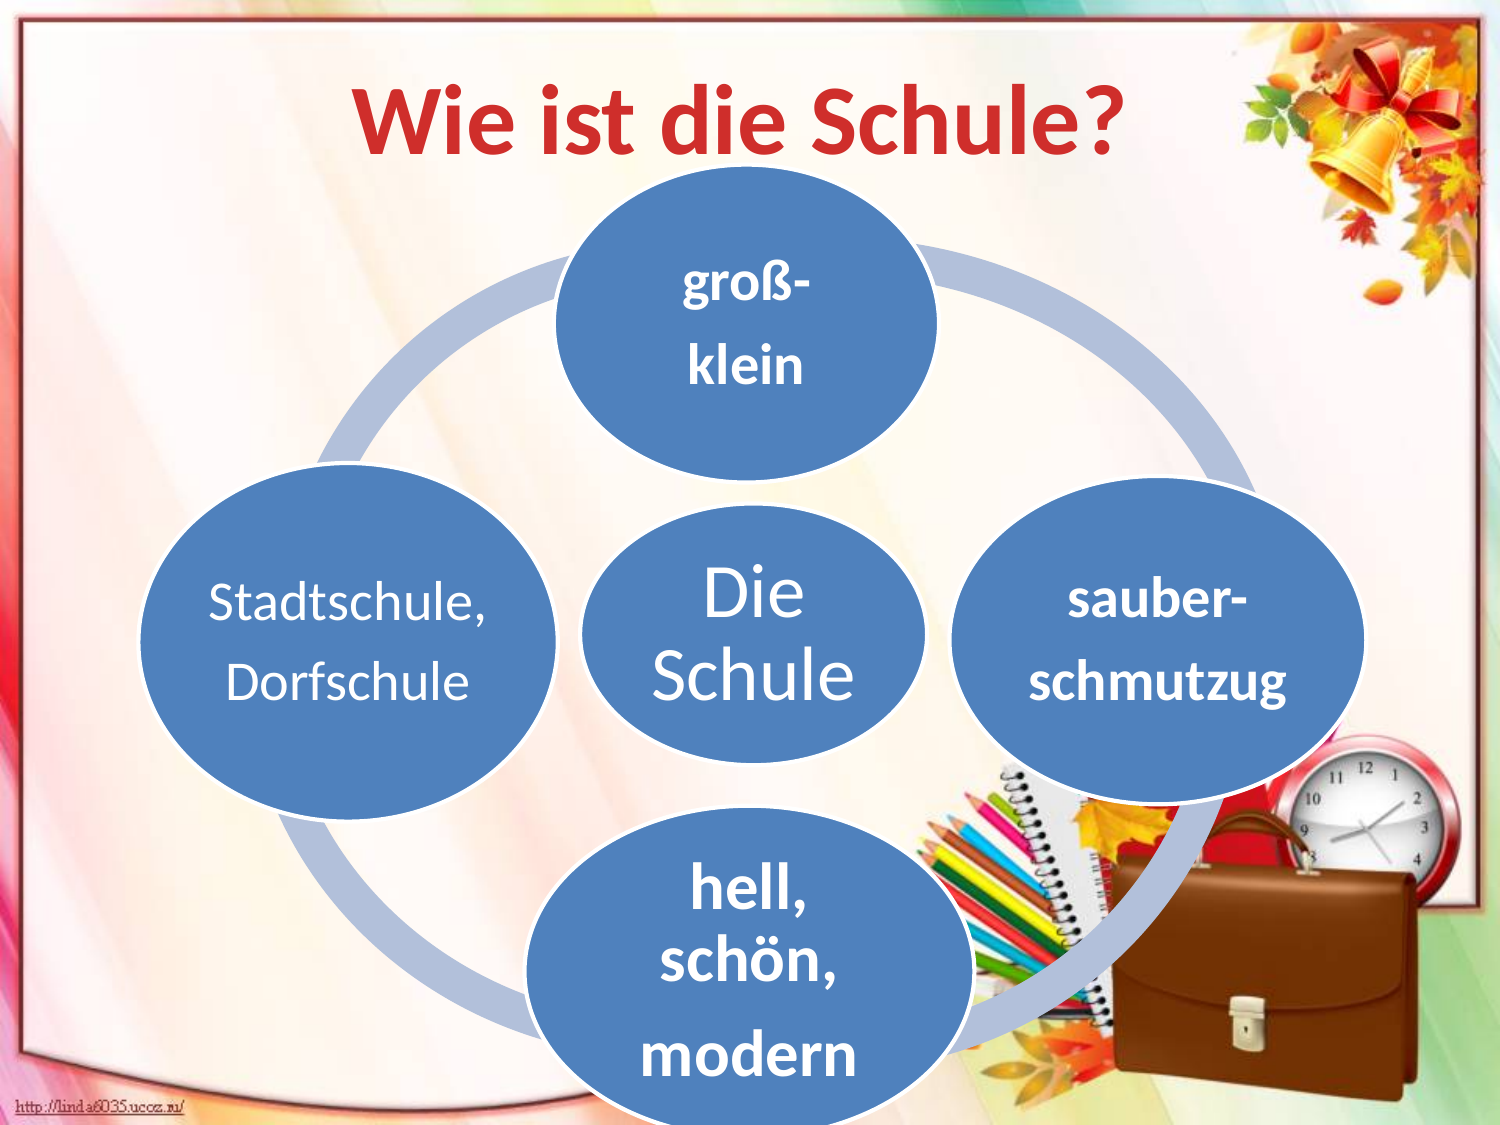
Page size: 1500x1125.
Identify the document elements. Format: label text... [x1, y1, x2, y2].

picture [0, 0, 1500, 1125]
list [76, 219, 1448, 1083]
title Wie ist die Schule? [76, 45, 1425, 185]
